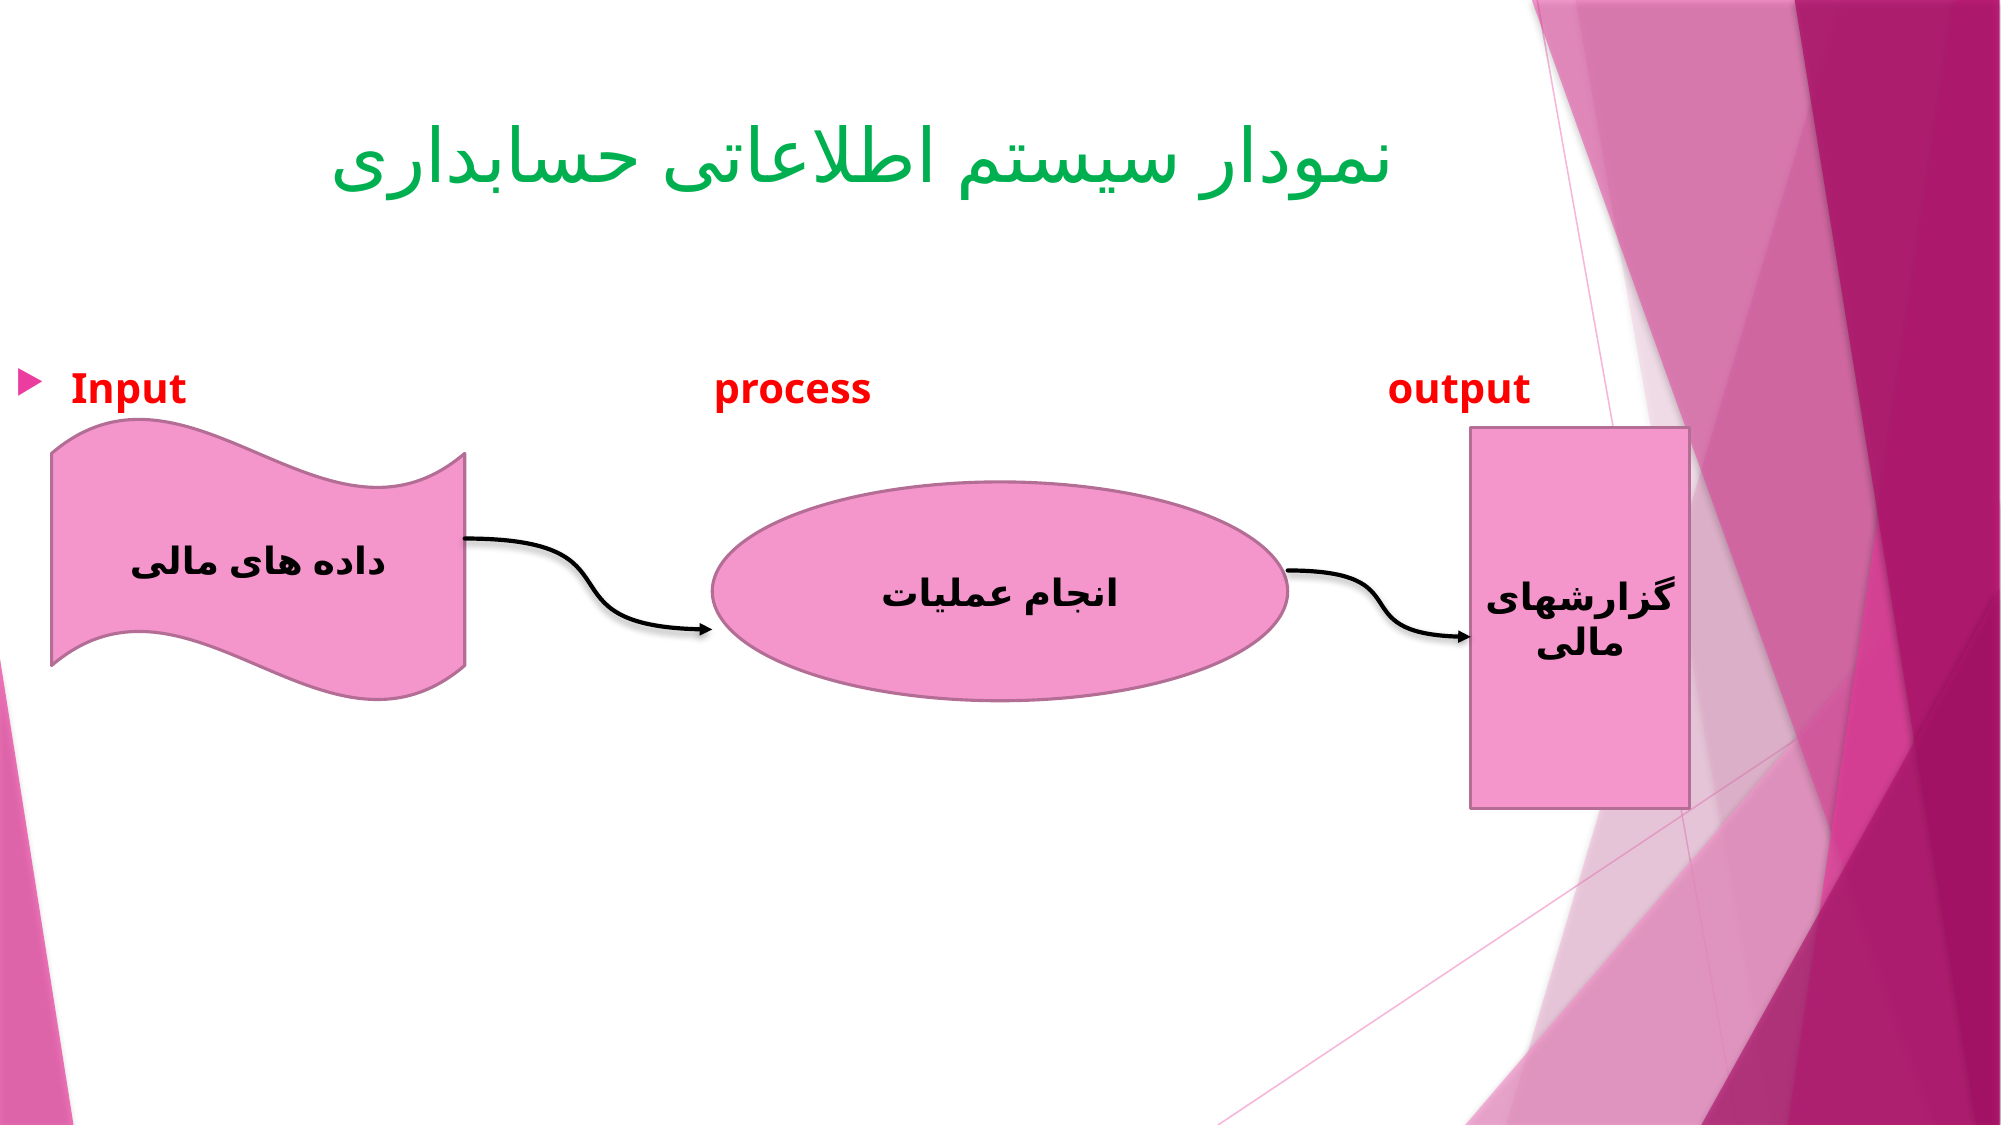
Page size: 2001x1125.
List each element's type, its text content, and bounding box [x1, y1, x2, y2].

list Input process output [0, 354, 2000, 1125]
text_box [464, 537, 713, 631]
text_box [1287, 569, 1472, 638]
title نمودار سیستم اطلاعاتی حسابداری [0, 99, 1411, 317]
